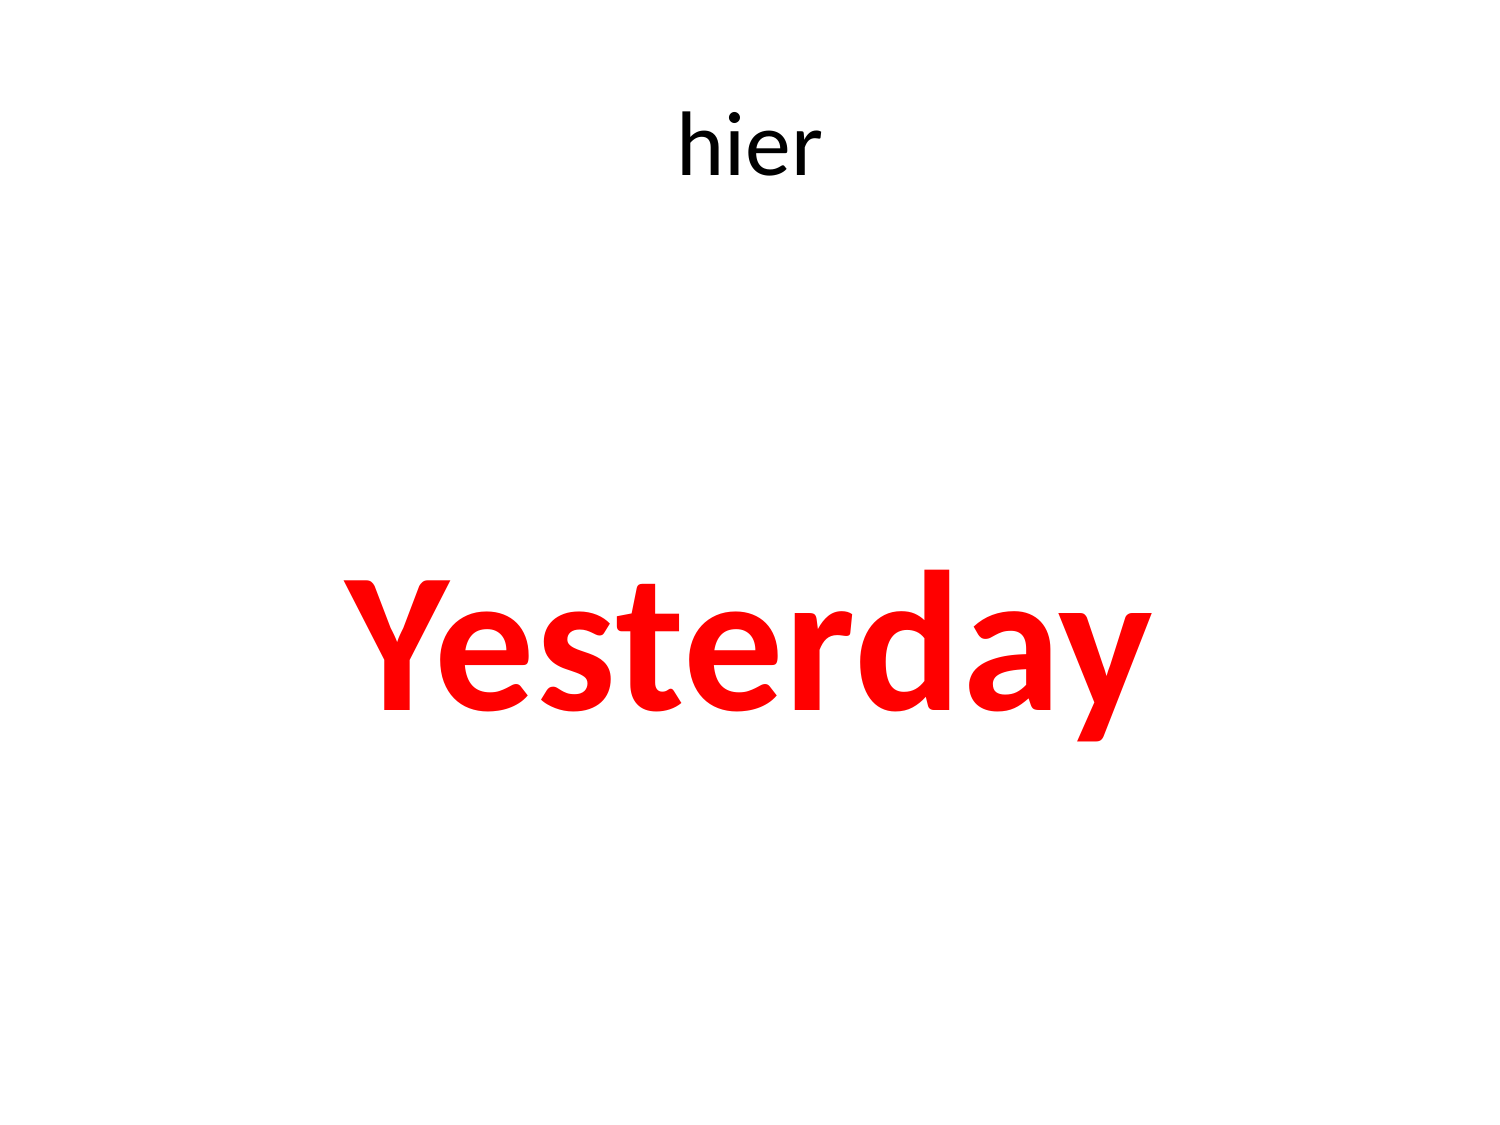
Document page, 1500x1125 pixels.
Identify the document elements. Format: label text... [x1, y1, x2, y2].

list Yesterday [75, 262, 1425, 1005]
title hier [75, 45, 1425, 233]
